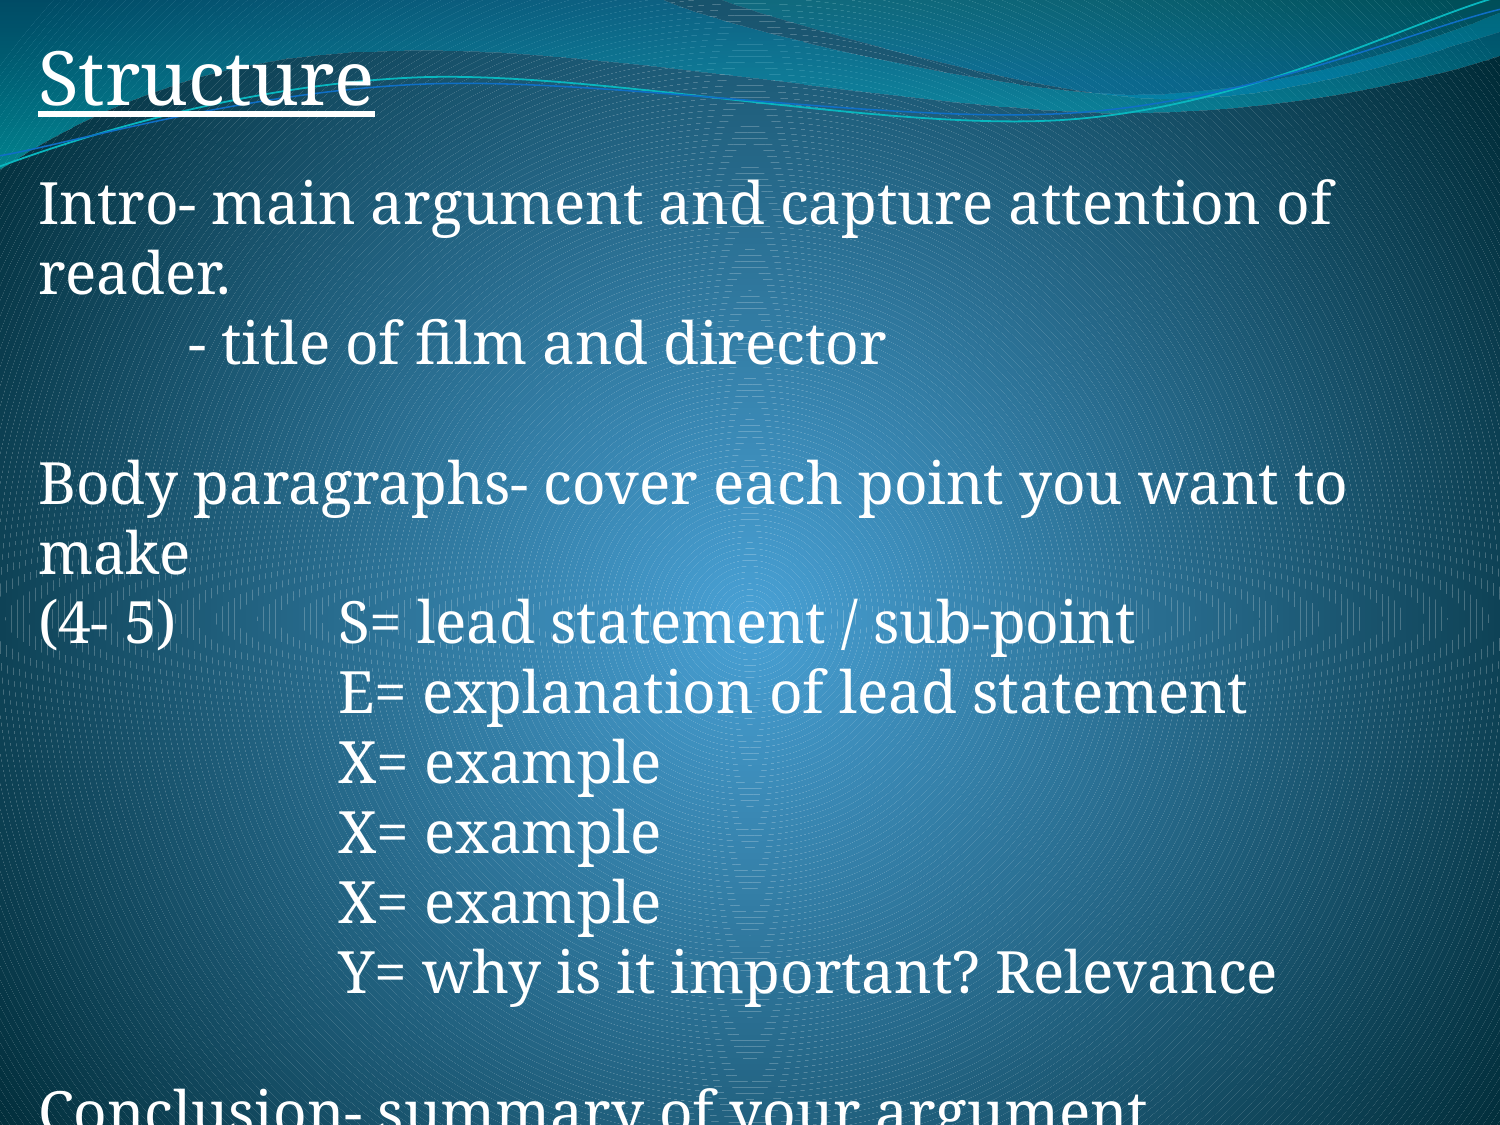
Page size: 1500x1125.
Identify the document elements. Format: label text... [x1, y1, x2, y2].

text_box Structure Intro- main argument and capture attention of reader. - title of film and director Body paragraphs- cover each point you want to make (4- 5) S= lead statement / sub-point E= explanation of lead statement X= example X= example X= example Y= why is it important? Relevance Conclusion- summary of your argument - evaluate your argument. [23, 23, 1477, 1125]
